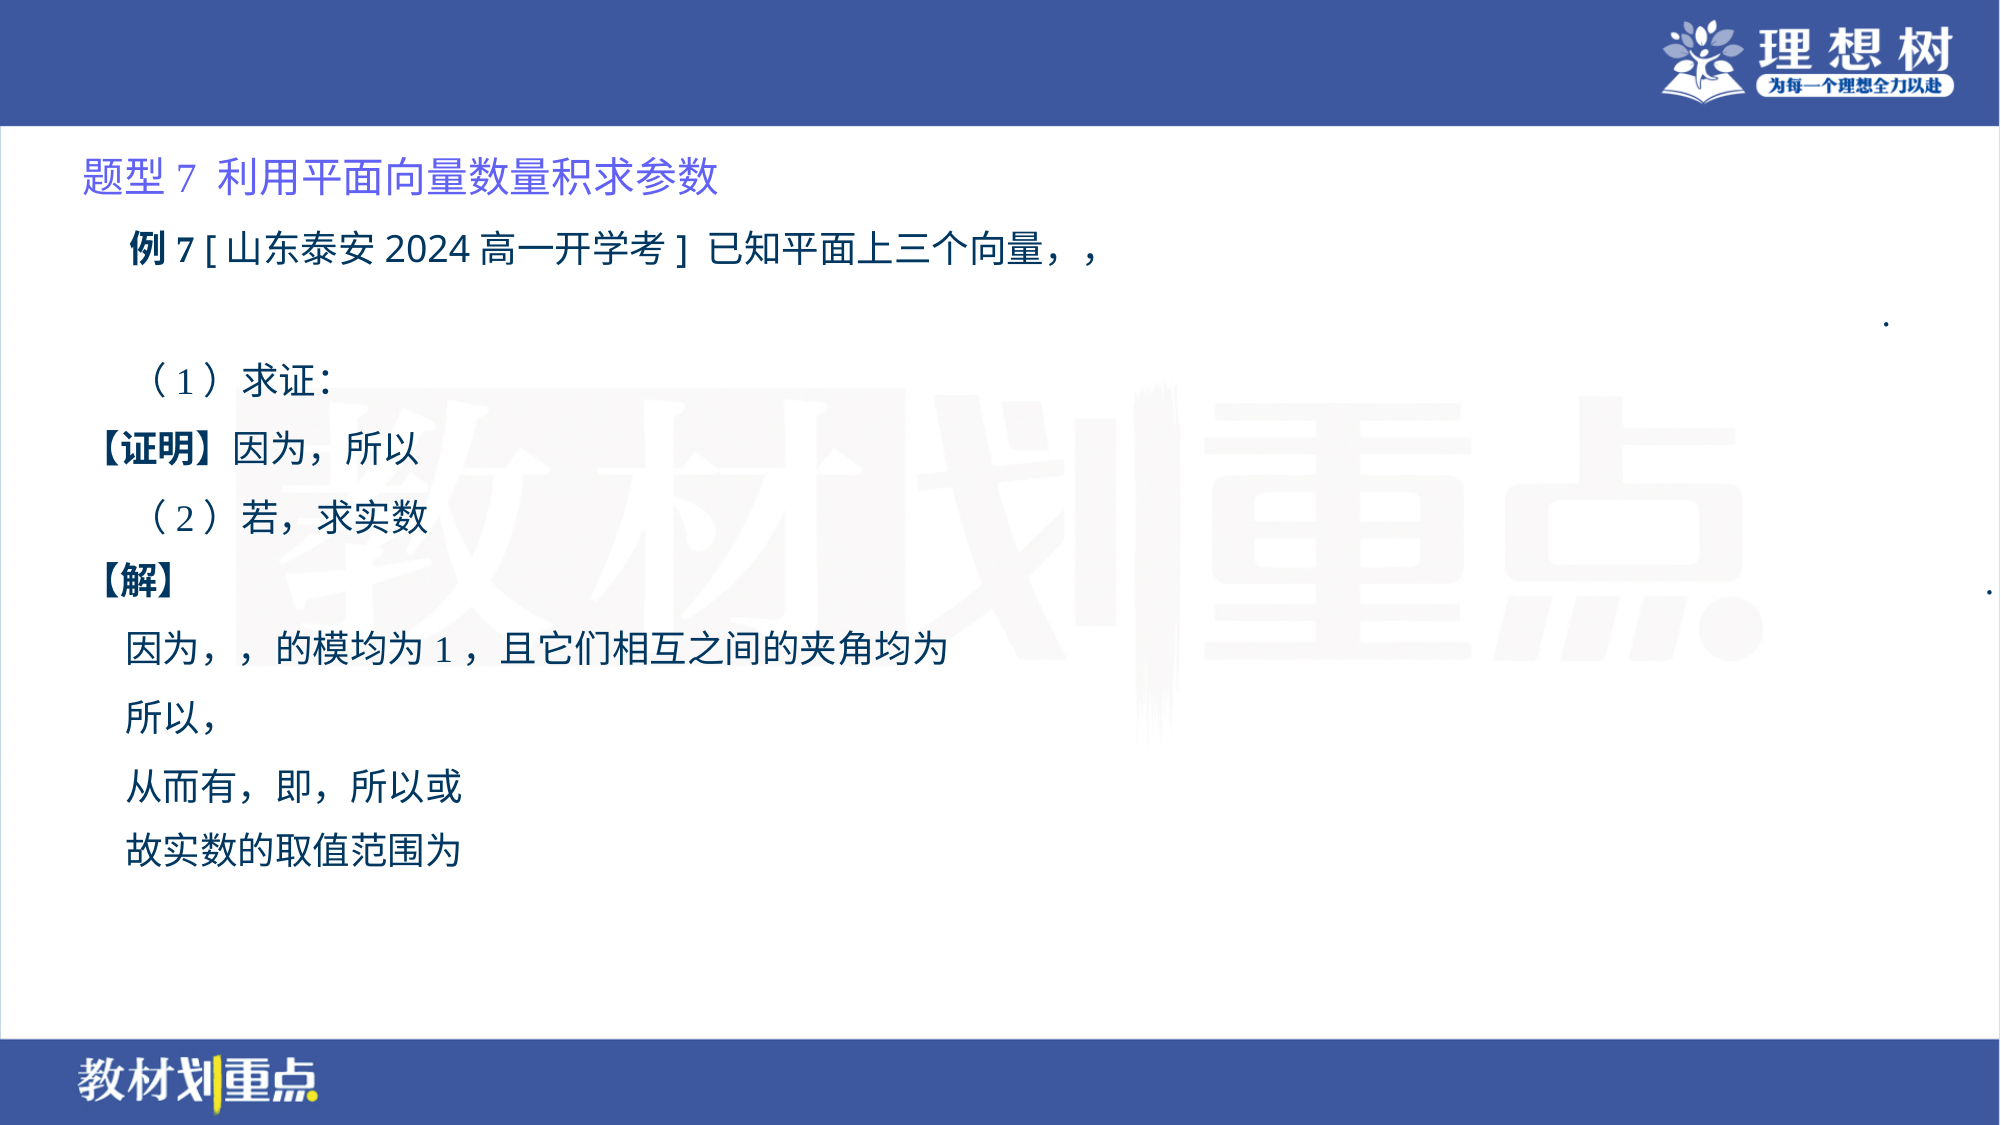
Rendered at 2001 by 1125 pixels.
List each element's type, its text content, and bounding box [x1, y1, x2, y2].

text_box 题型7 利用平面向量数量积求参数 [82, 129, 1817, 264]
picture [0, 0, 2000, 1125]
